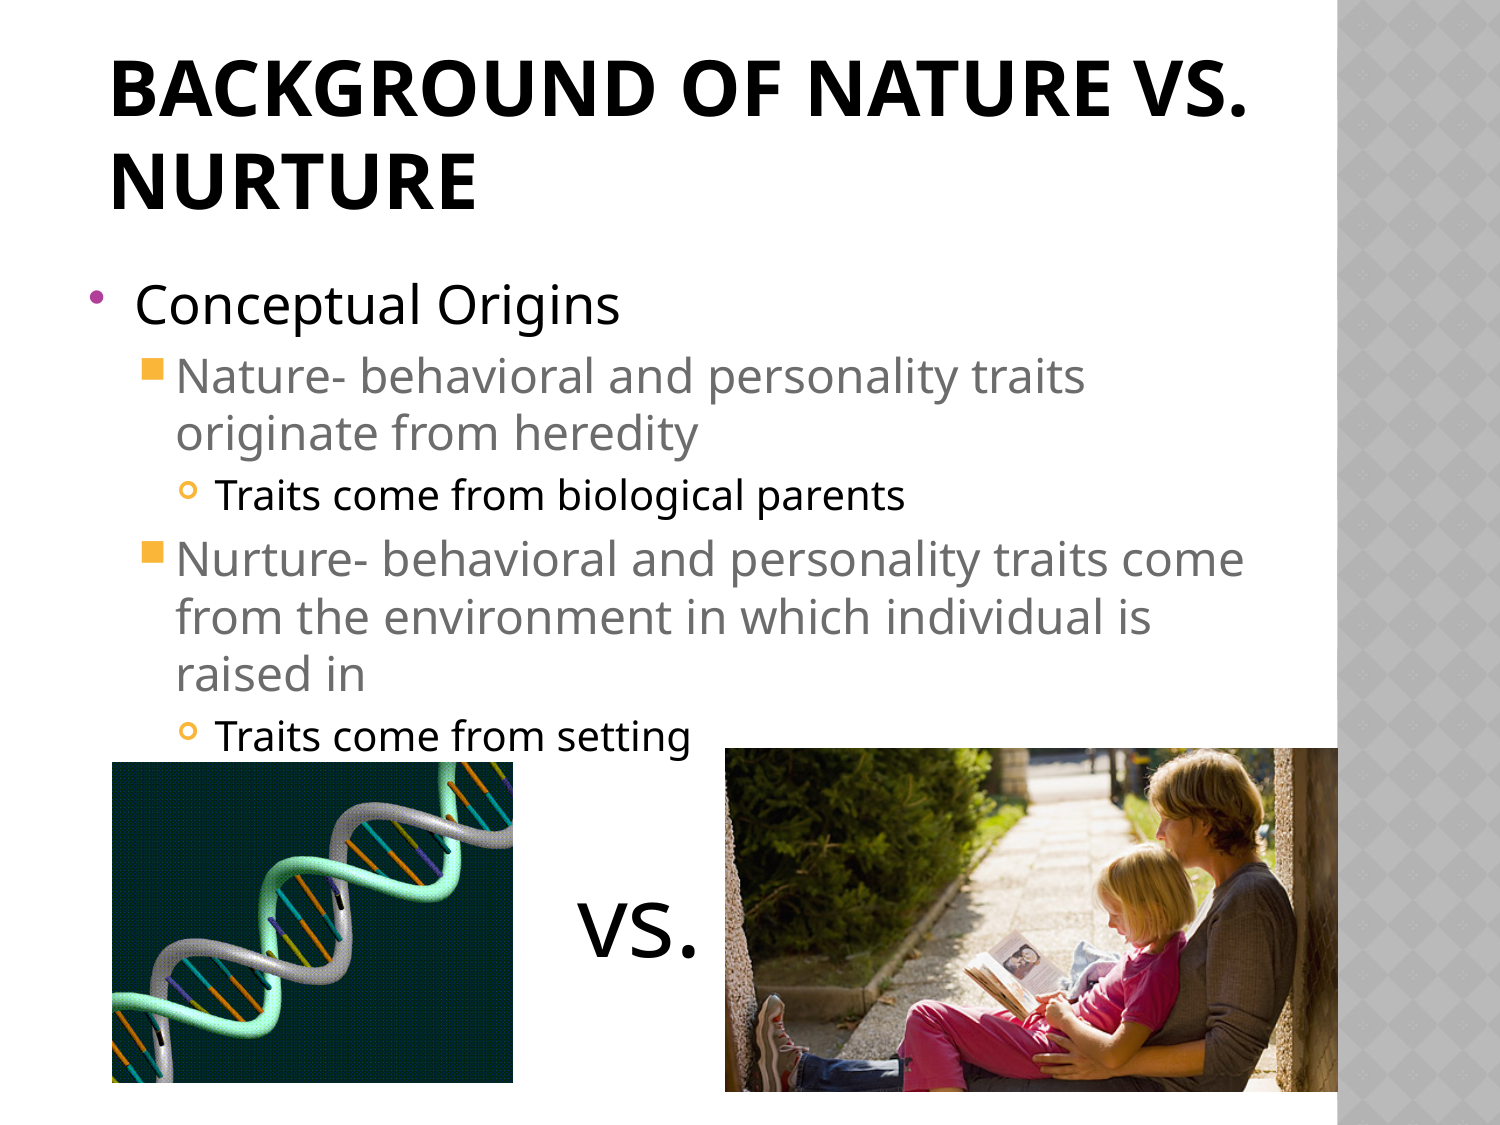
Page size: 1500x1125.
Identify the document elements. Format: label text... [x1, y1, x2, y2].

picture [724, 748, 1338, 1093]
title Background of Nature vs. nurture [99, 37, 1288, 225]
picture [112, 762, 513, 1083]
list Conceptual Origins Nature- behavioral and personality traits originate from heredity Traits come from biological parents Nurture- behavioral and personality traits come from the environment in which individual is raised in Traits come from setting [74, 262, 1263, 1113]
text_box vs. [562, 849, 718, 985]
